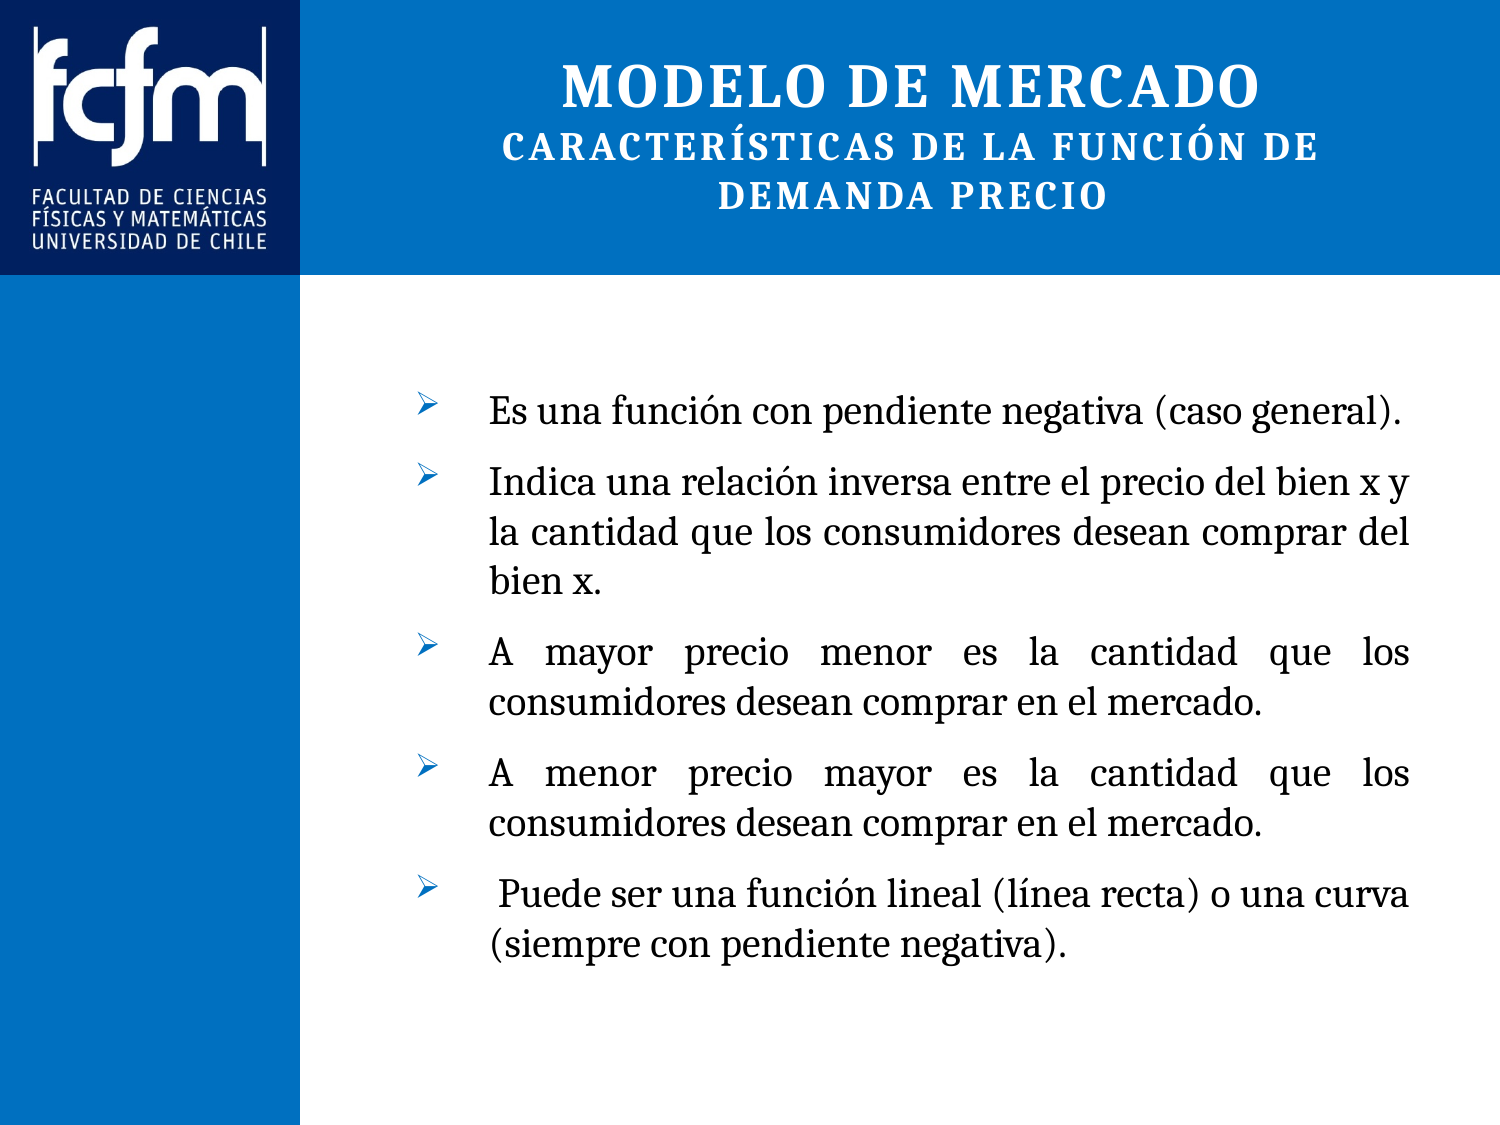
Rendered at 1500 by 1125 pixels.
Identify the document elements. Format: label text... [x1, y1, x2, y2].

title Modelo de mercado características de la función de demanda precio [399, 37, 1425, 225]
picture [29, 18, 272, 254]
list Es una función con pendiente negativa (caso general). Indica una relación inversa entre el precio del bien x y la cantidad que los consumidores desean comprar del bien x. A mayor precio menor es la cantidad que los consumidores desean comprar en el mercado. A menor precio mayor es la cantidad que los consumidores desean comprar en el mercado. Puede ser una función lineal (línea recta) o una curva (siempre con pendiente negativa). [399, 375, 1425, 1005]
